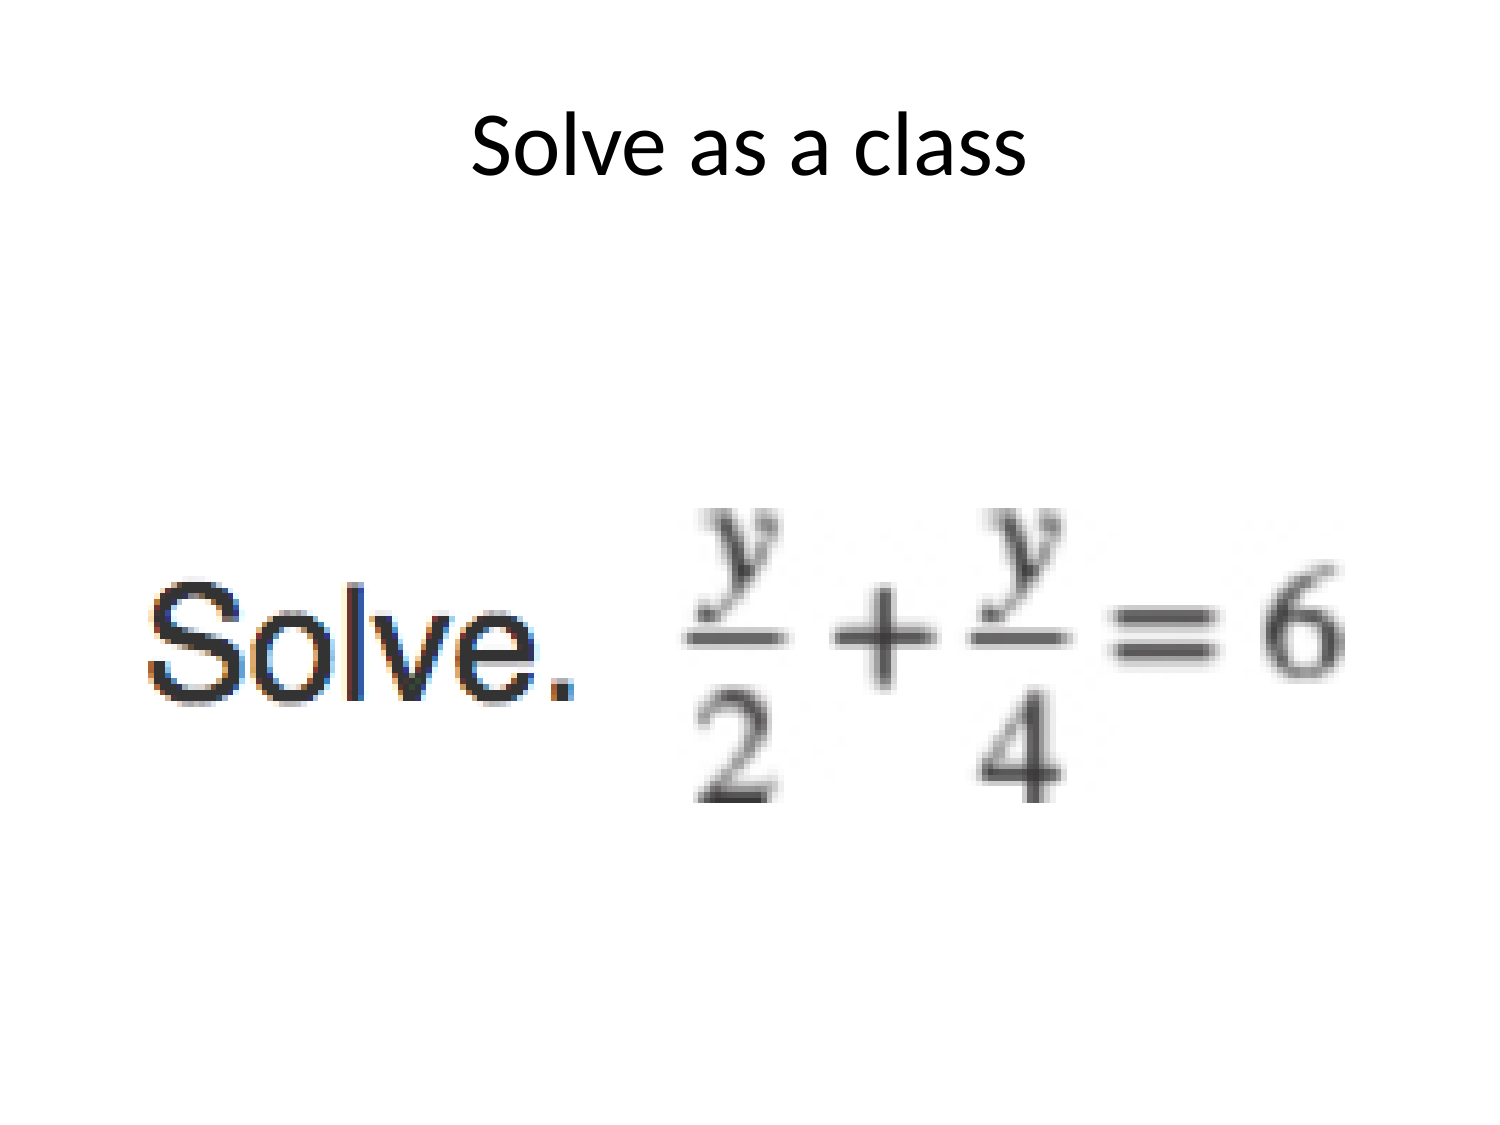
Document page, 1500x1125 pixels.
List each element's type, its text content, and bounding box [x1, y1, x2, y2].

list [74, 262, 1426, 1006]
title Solve as a class [75, 45, 1425, 233]
